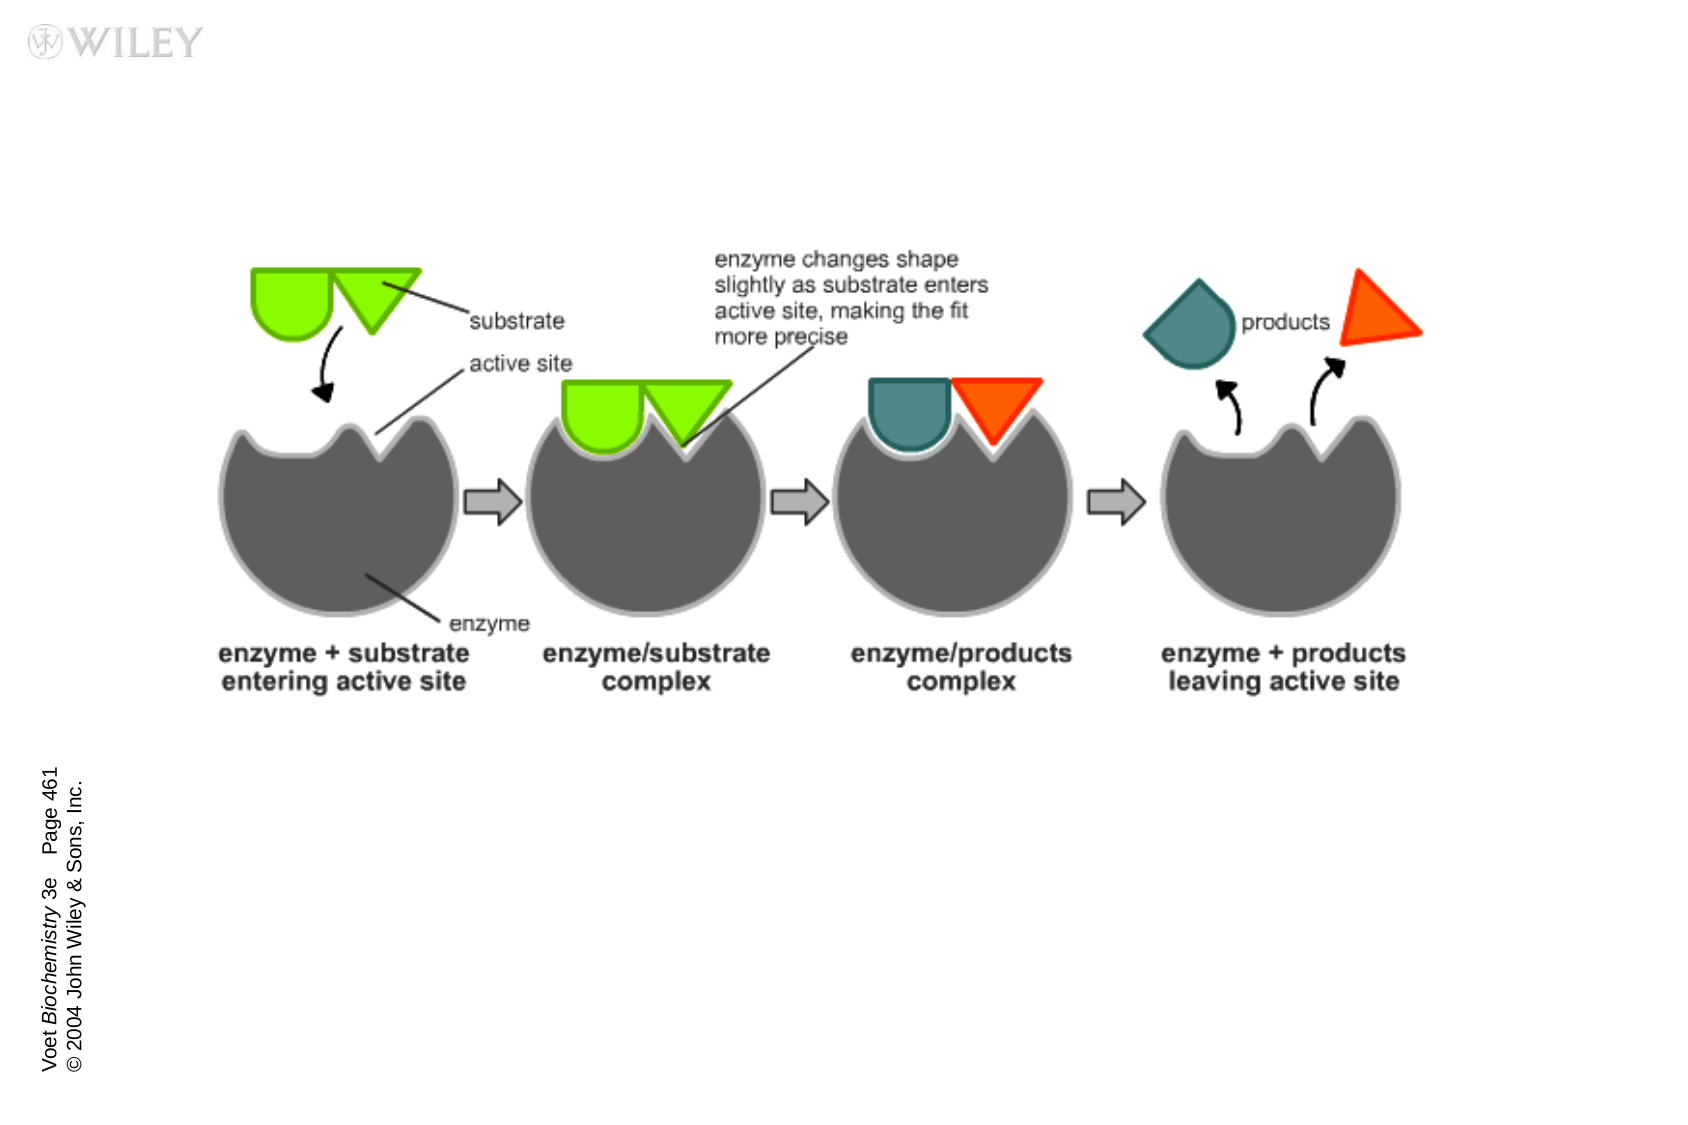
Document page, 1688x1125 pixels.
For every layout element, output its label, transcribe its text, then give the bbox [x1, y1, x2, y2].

text_box Page 461 [28, 733, 69, 871]
picture [193, 237, 1444, 726]
footer Voet Biochemistry 3e © 2004 John Wiley & Sons, Inc. [28, 625, 113, 1088]
picture [28, 24, 205, 61]
